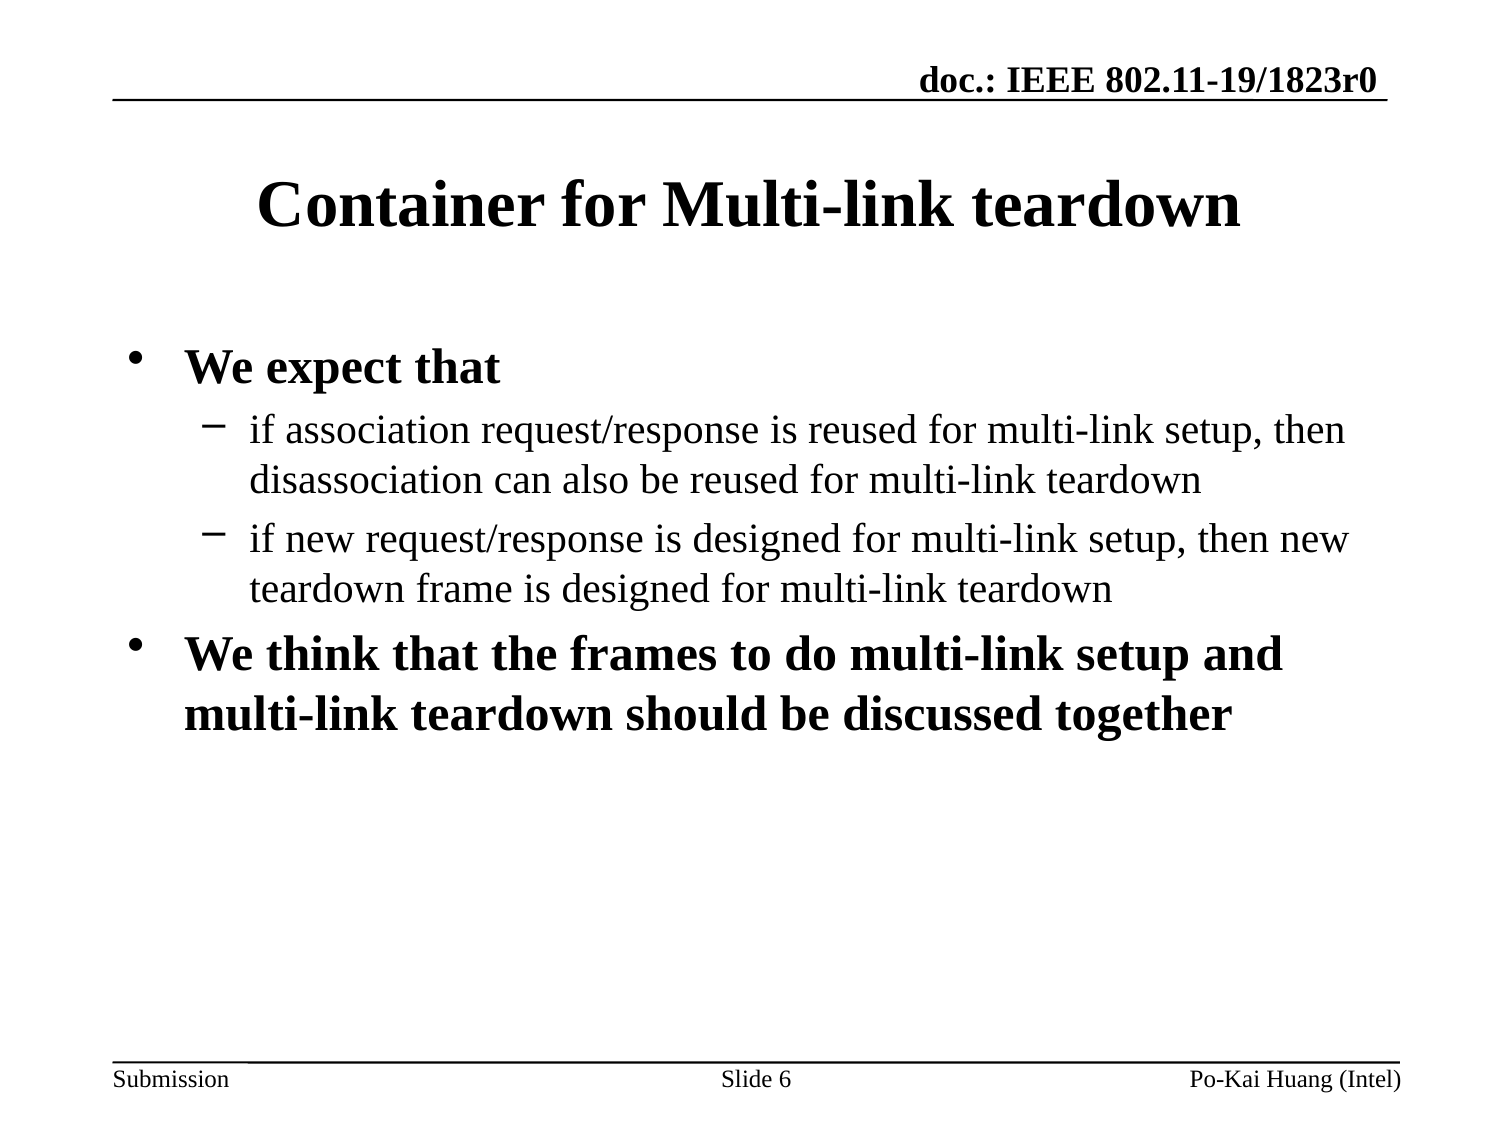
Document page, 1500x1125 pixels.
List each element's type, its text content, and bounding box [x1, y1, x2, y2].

slide_number Slide 6 [712, 1061, 800, 1093]
footer Po-Kai Huang (Intel) [1186, 1061, 1402, 1093]
list We expect that if association request/response is reused for multi-link setup, then disassociation can also be reused for multi-link teardown if new request/response is designed for multi-link setup, then new teardown frame is designed for multi-link teardown We think that the frames to do multi-link setup and multi-link teardown should be discussed together [112, 326, 1388, 1002]
title Container for Multi-link teardown [112, 112, 1388, 288]
